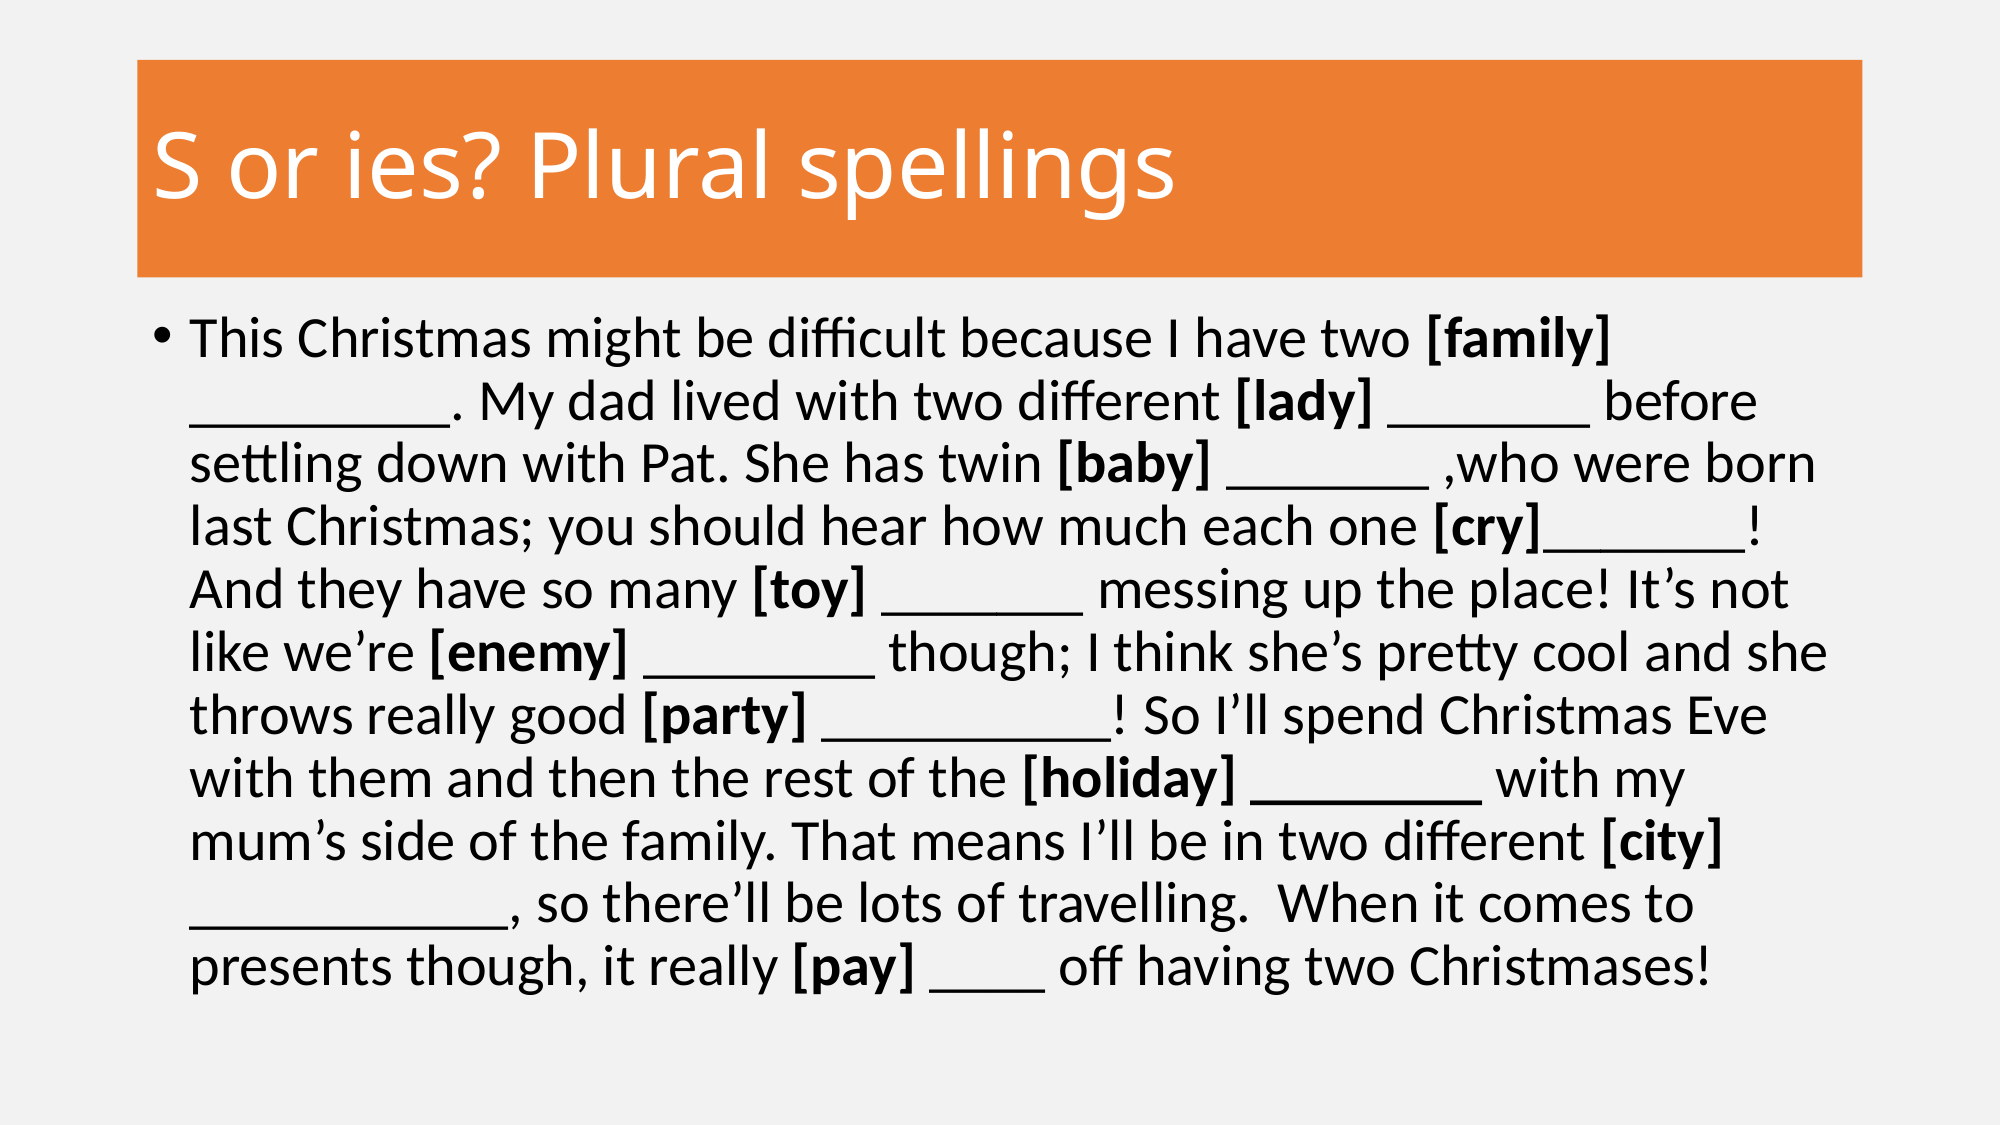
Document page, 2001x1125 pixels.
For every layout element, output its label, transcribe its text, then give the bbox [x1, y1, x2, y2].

list This Christmas might be difficult because I have two [family] _________. My dad lived with two different [lady] _______ before settling down with Pat. She has twin [baby] _______ ,who were born last Christmas; you should hear how much each one [cry]_______! And they have so many [toy] _______ messing up the place! It’s not like we’re [enemy] ________ though; I think she’s pretty cool and she throws really good [party] __________! So I’ll spend Christmas Eve with them and then the rest of the [holiday] ________ with my mum’s side of the family. That means I’ll be in two different [city] ___________, so there’ll be lots of travelling. When it comes to presents though, it really [pay] ____ off having two Christmases! [137, 299, 1863, 1014]
title S or ies? Plural spellings [137, 59, 1863, 278]
